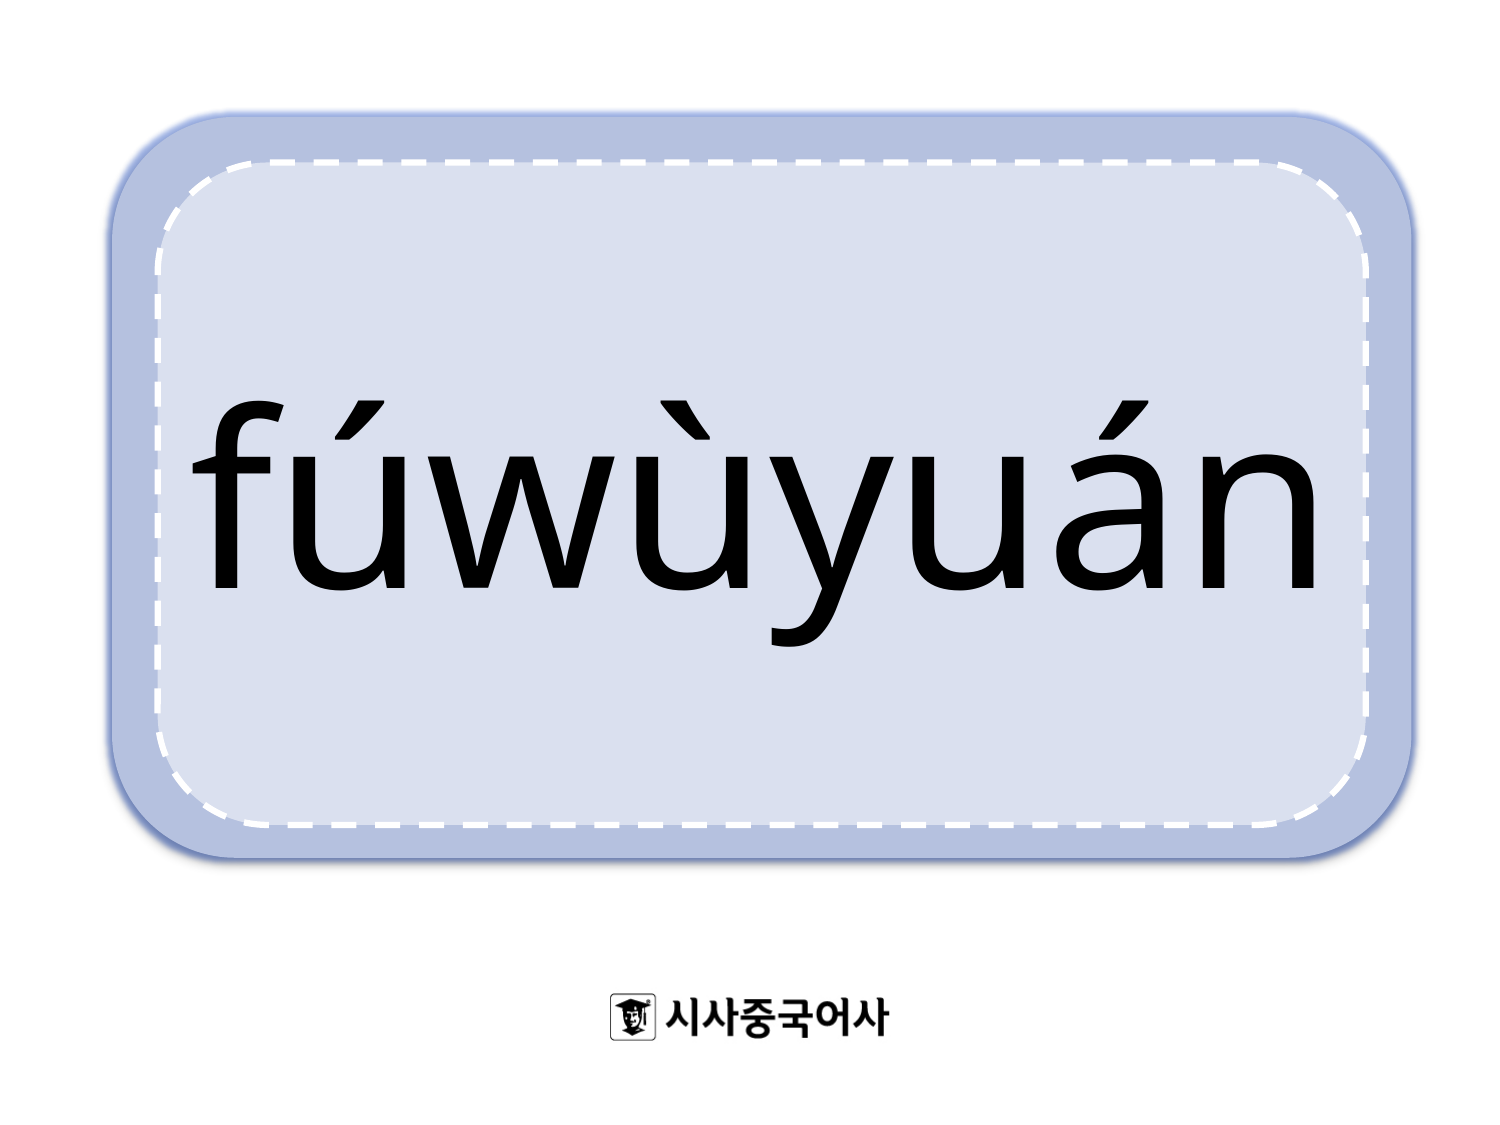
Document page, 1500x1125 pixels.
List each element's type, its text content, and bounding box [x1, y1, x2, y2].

picture [602, 987, 898, 1047]
text_box fúwùyuán [157, 162, 1366, 825]
